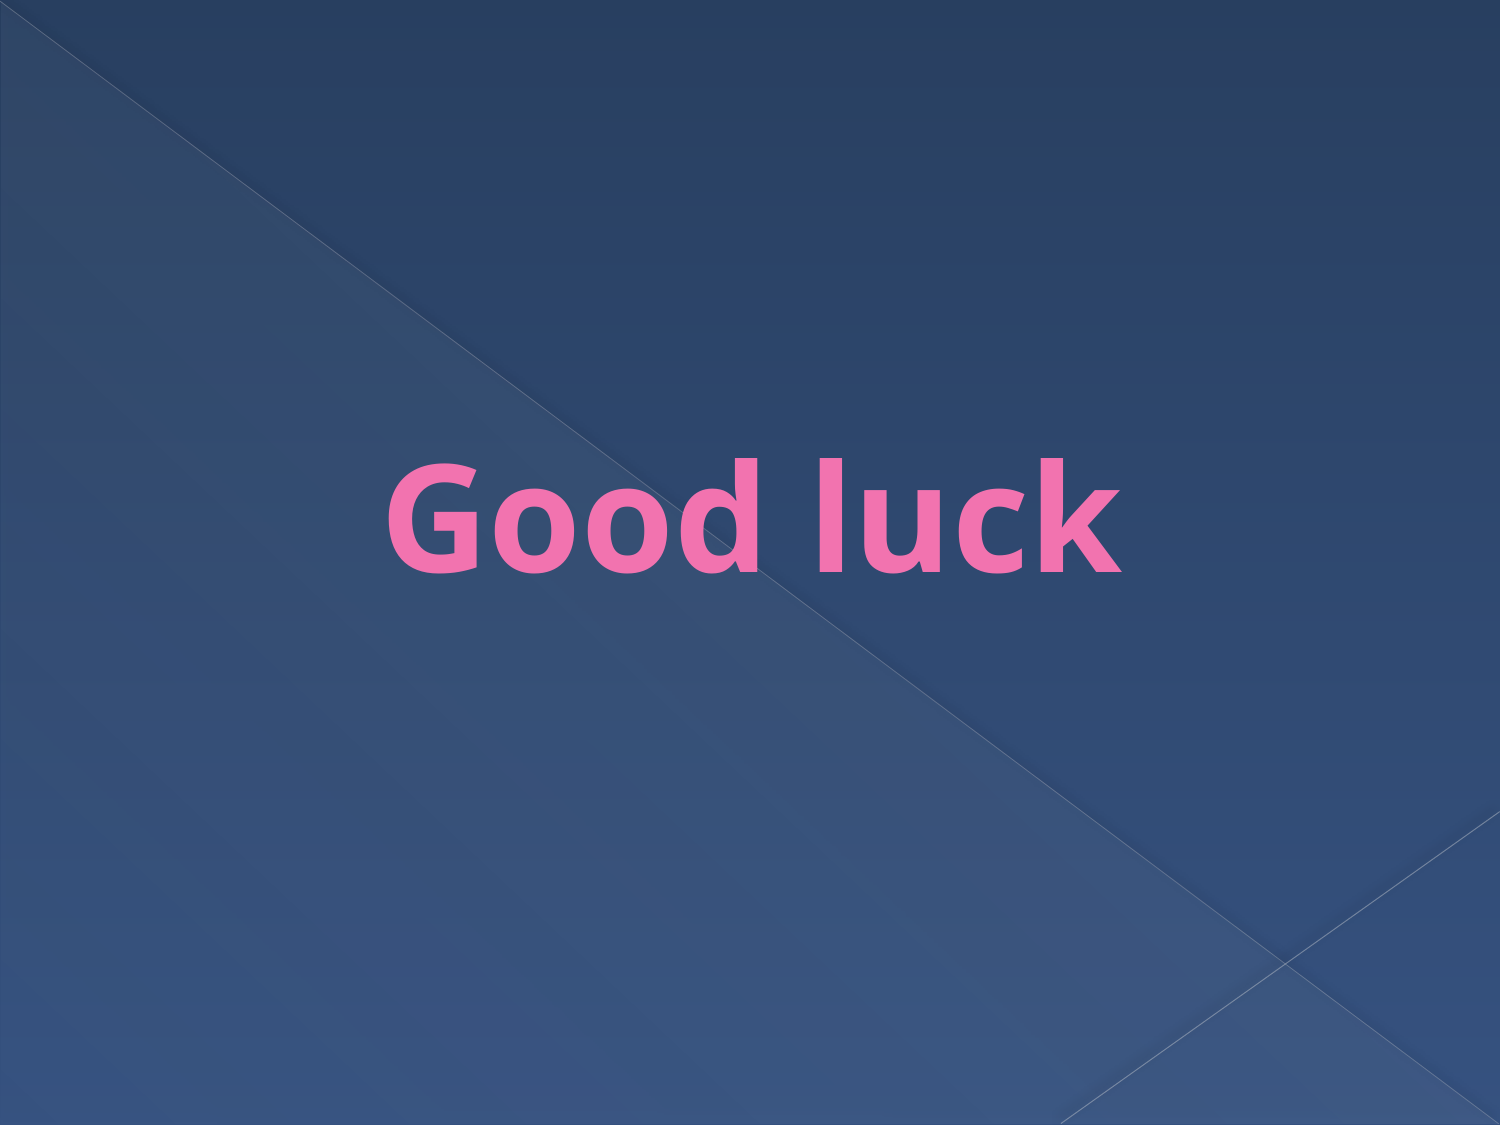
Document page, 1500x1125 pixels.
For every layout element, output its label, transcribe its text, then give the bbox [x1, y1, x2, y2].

title Good luck [75, 43, 1425, 1012]
